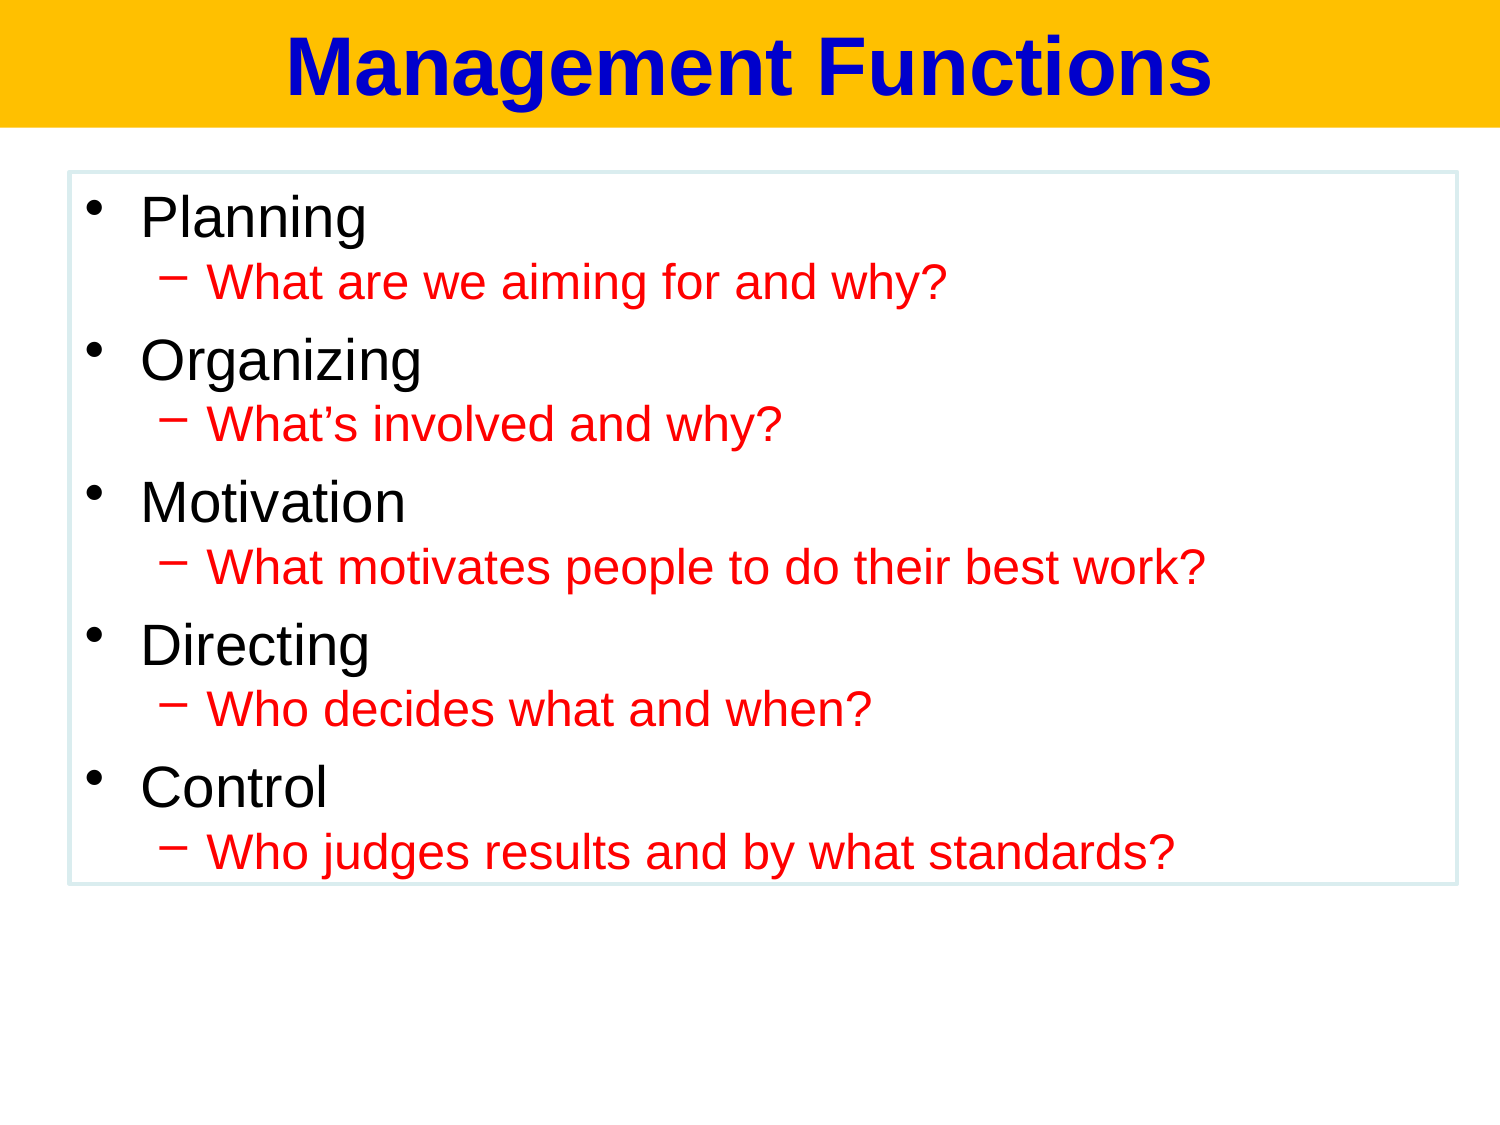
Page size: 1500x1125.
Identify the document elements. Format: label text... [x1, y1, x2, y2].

list Planning What are we aiming for and why? Organizing What’s involved and why? Motivation What motivates people to do their best work? Directing Who decides what and when? Control Who judges results and by what standards? [67, 170, 1459, 886]
text_box Management Functions [0, 0, 1500, 128]
